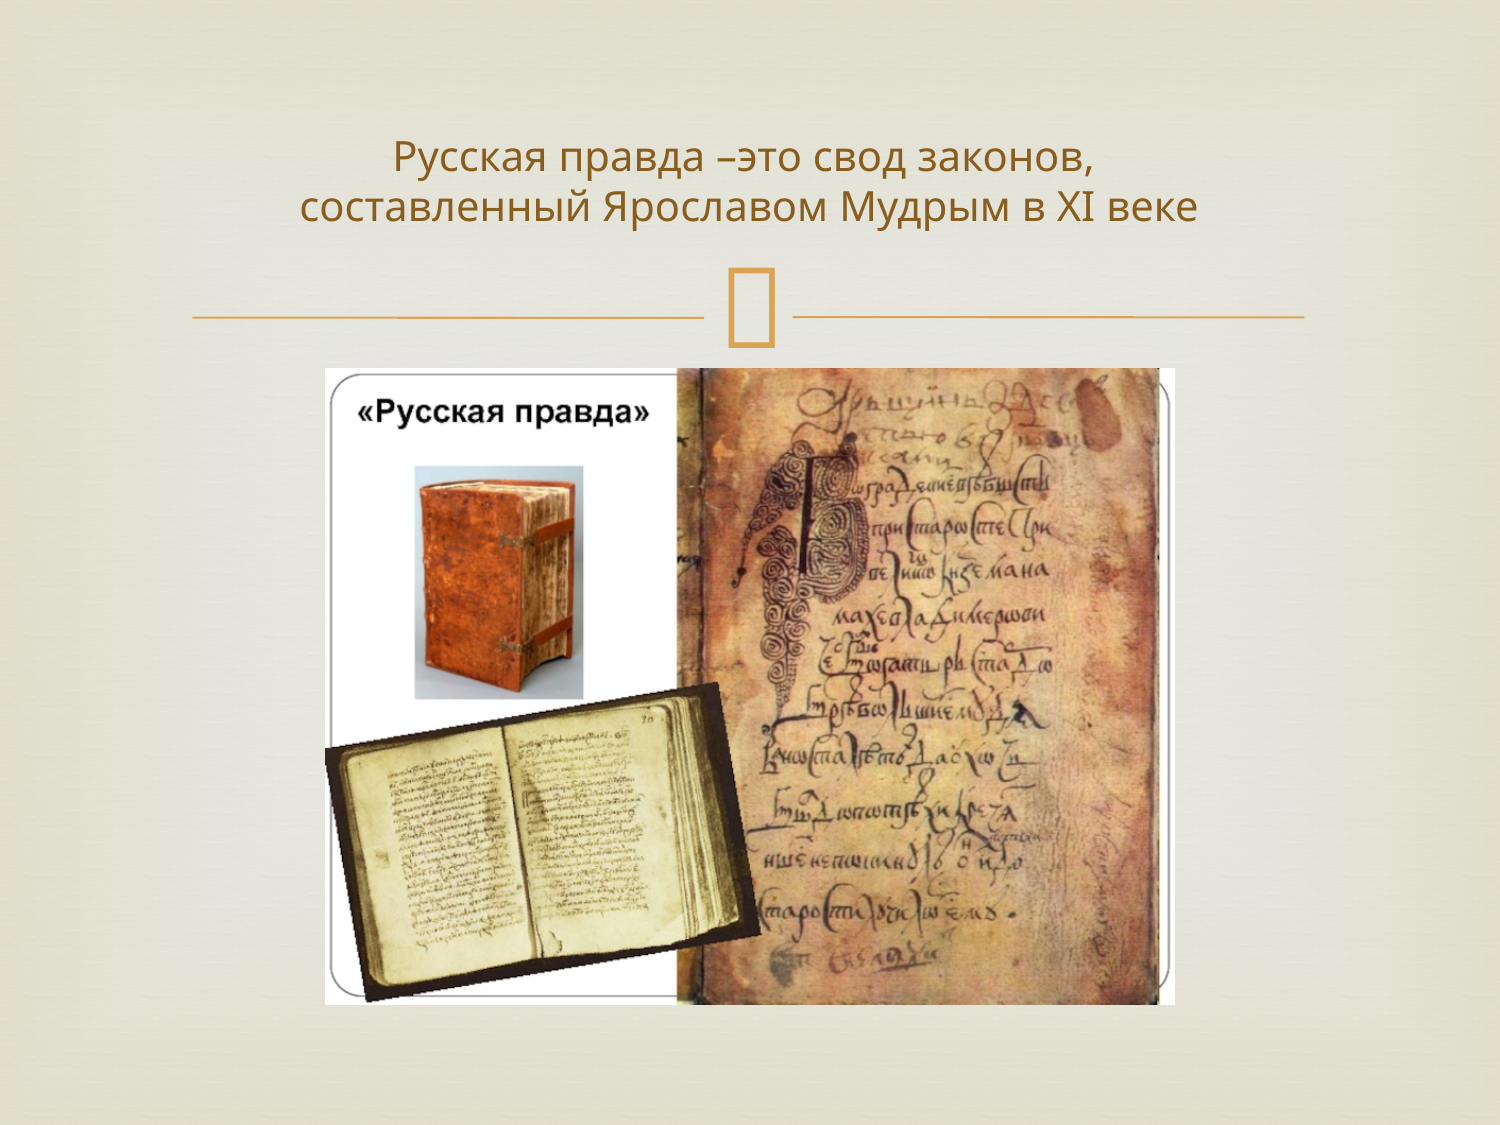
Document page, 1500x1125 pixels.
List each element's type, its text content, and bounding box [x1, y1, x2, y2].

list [325, 368, 1175, 1006]
title Русская правда –это свод законов, составленный Ярославом Мудрым в XI веке [112, 93, 1386, 267]
